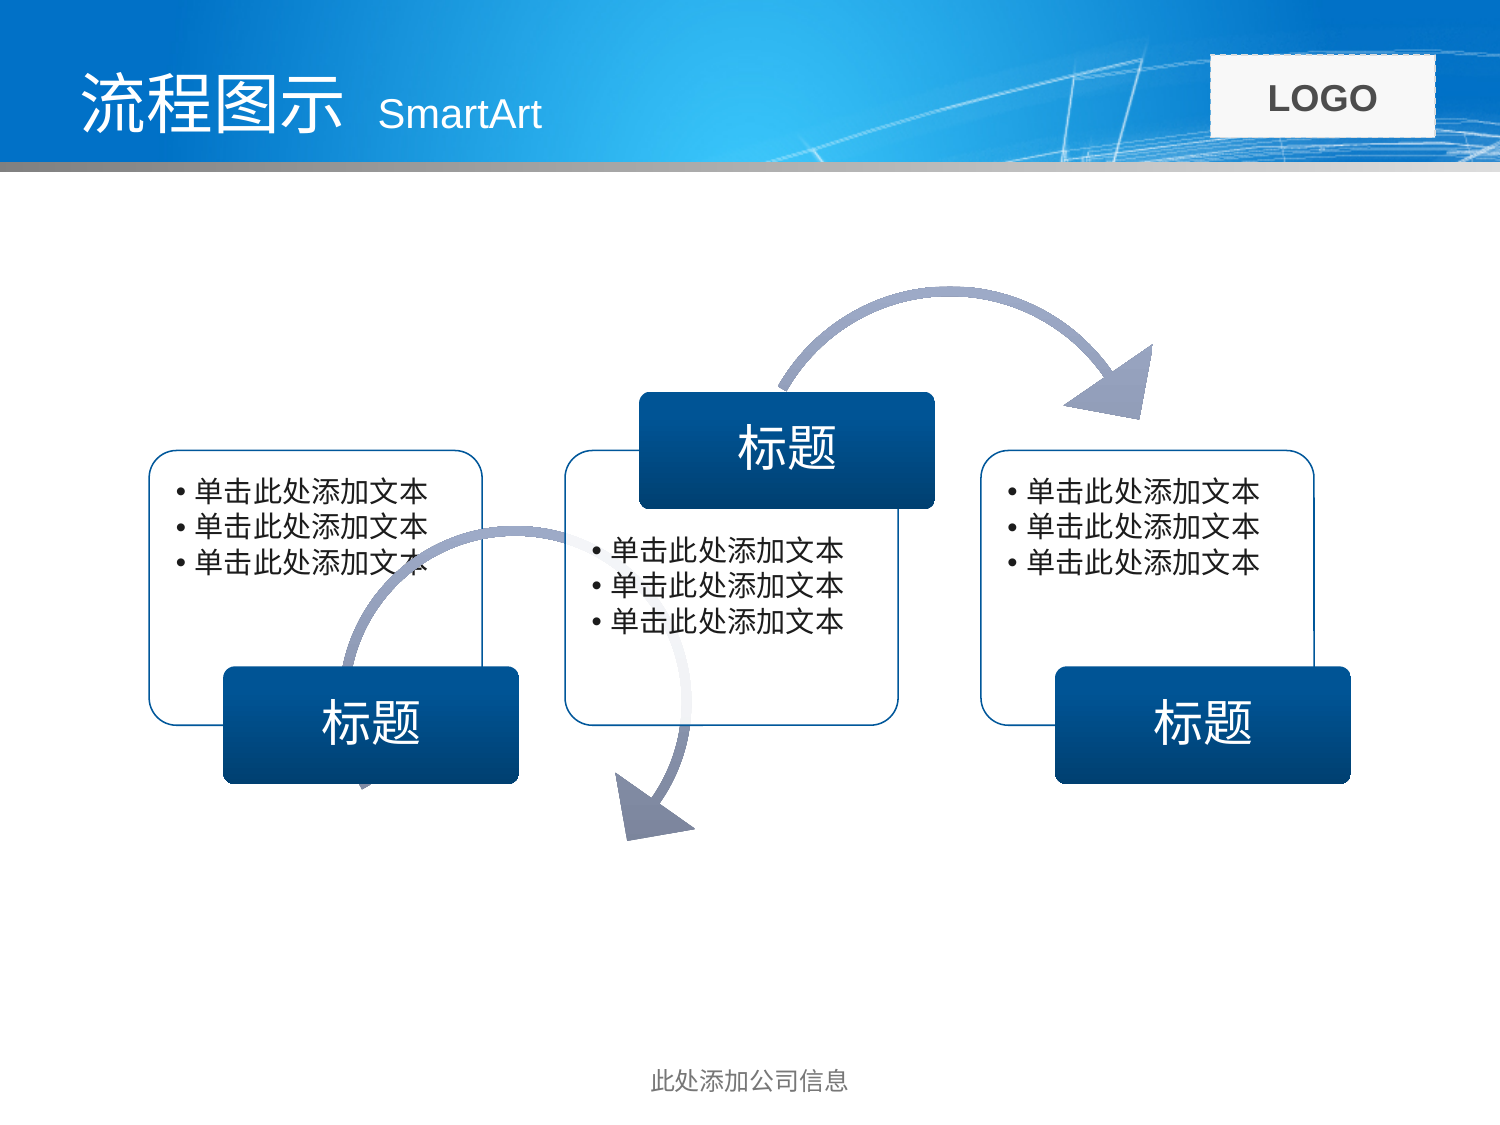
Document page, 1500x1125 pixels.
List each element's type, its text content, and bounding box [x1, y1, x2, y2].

footer 此处添加公司信息 [512, 1058, 988, 1103]
title 流程图示 SmartArt [64, 42, 1436, 161]
picture [0, 0, 1500, 163]
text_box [148, 219, 1352, 957]
